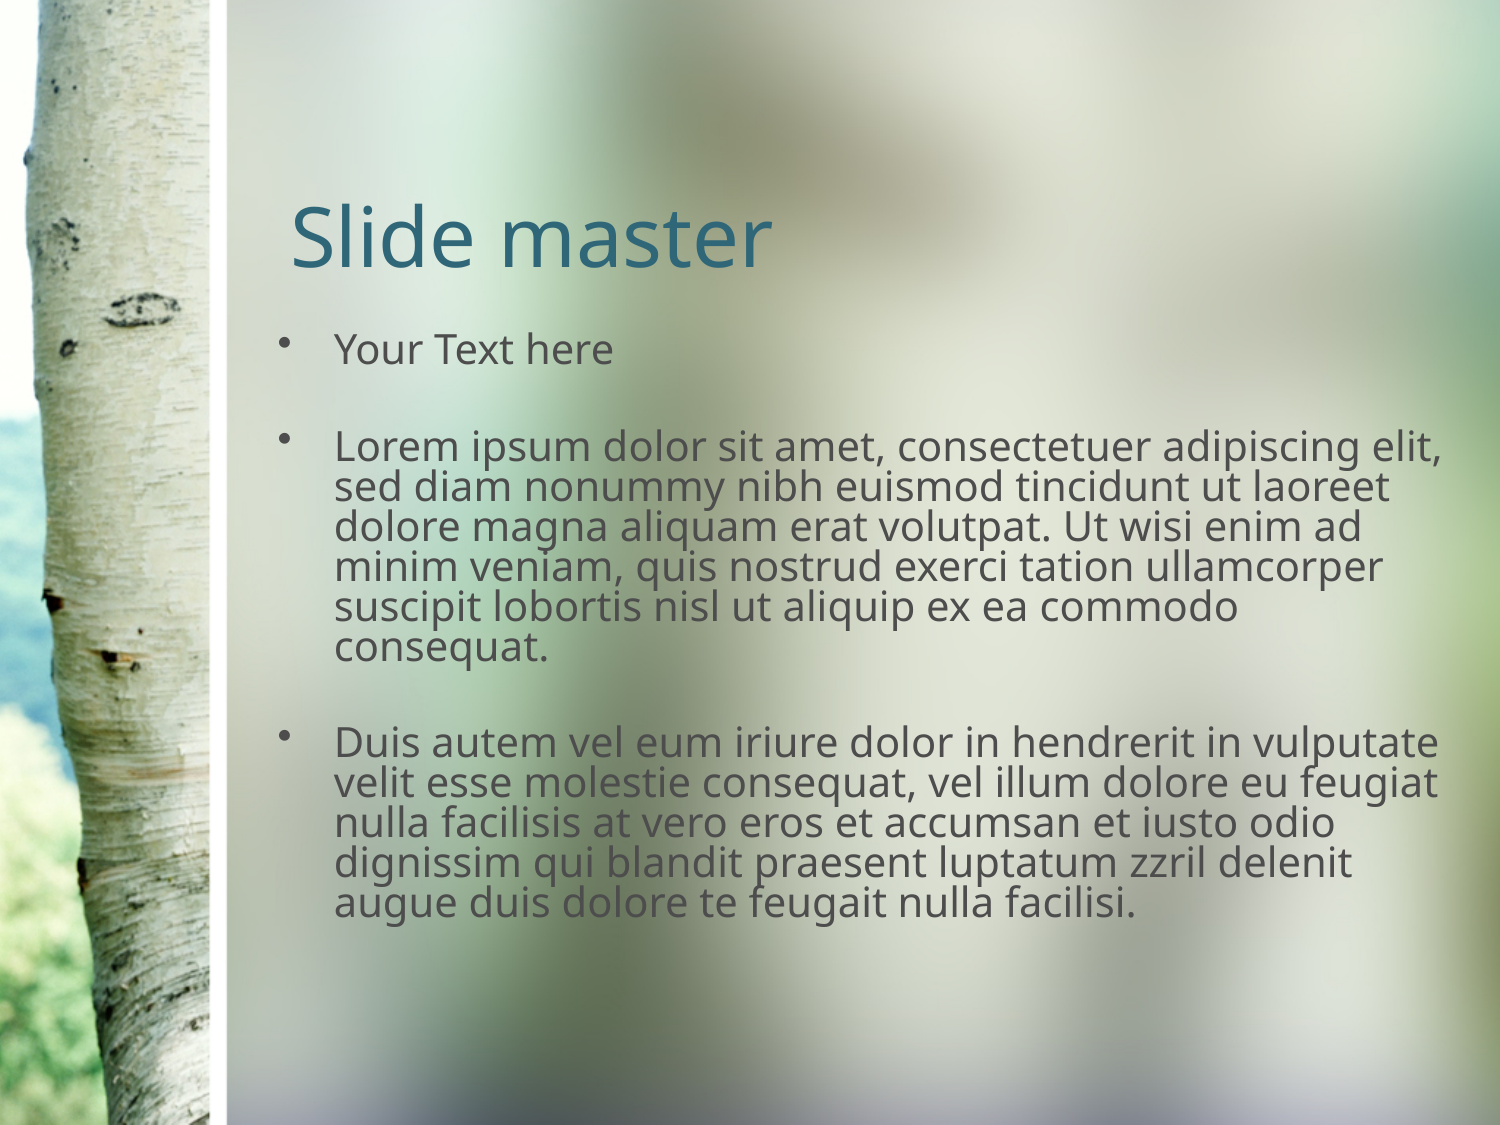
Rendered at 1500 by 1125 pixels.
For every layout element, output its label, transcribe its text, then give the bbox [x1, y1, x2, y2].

list Your Text here Lorem ipsum dolor sit amet, consectetuer adipiscing elit, sed diam nonummy nibh euismod tincidunt ut laoreet dolore magna aliquam erat volutpat. Ut wisi enim ad minim veniam, quis nostrud exerci tation ullamcorper suscipit lobortis nisl ut aliquip ex ea commodo consequat. Duis autem vel eum iriure dolor in hendrerit in vulputate velit esse molestie consequat, vel illum dolore eu feugiat nulla facilisis at vero eros et accumsan et iusto odio dignissim qui blandit praesent luptatum zzril delenit augue duis dolore te feugait nulla facilisi. [262, 324, 1463, 1113]
picture [0, 0, 1500, 1125]
title Slide master [275, 174, 1475, 293]
